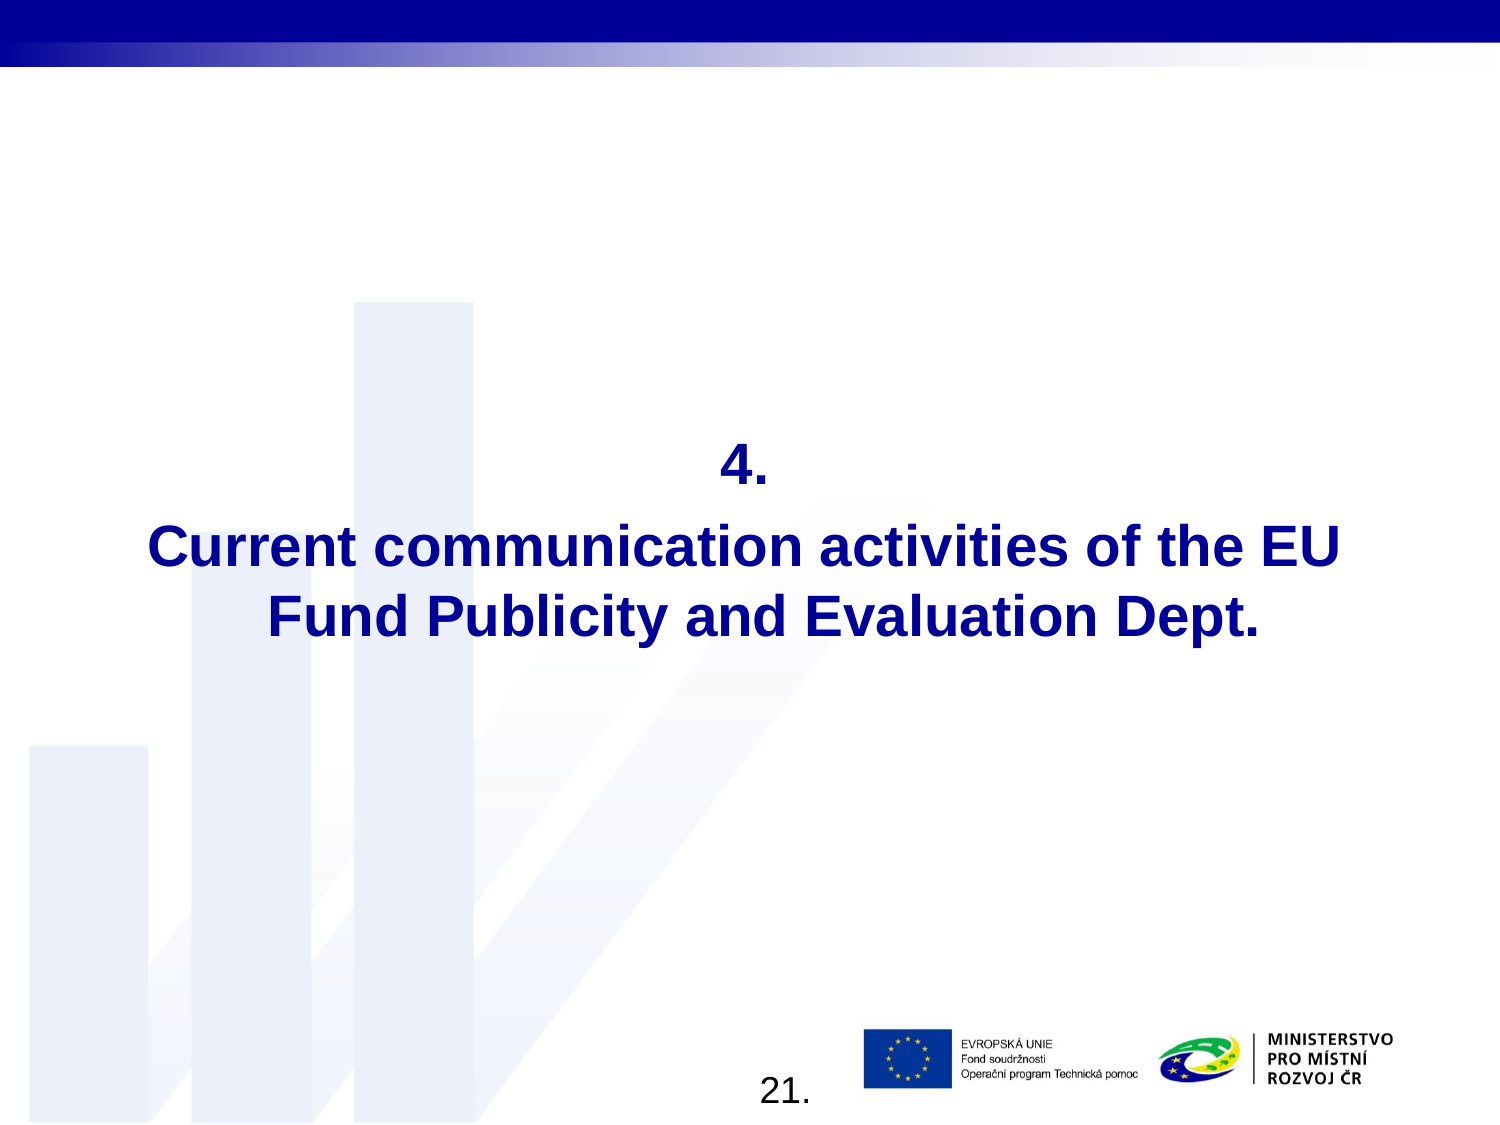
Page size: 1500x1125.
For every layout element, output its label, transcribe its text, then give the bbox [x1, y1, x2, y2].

picture [29, 302, 1412, 1125]
list 4. Current communication activities of the EU Fund Publicity and Evaluation Dept. [64, 255, 1425, 1012]
text_box 21. [744, 1059, 828, 1119]
